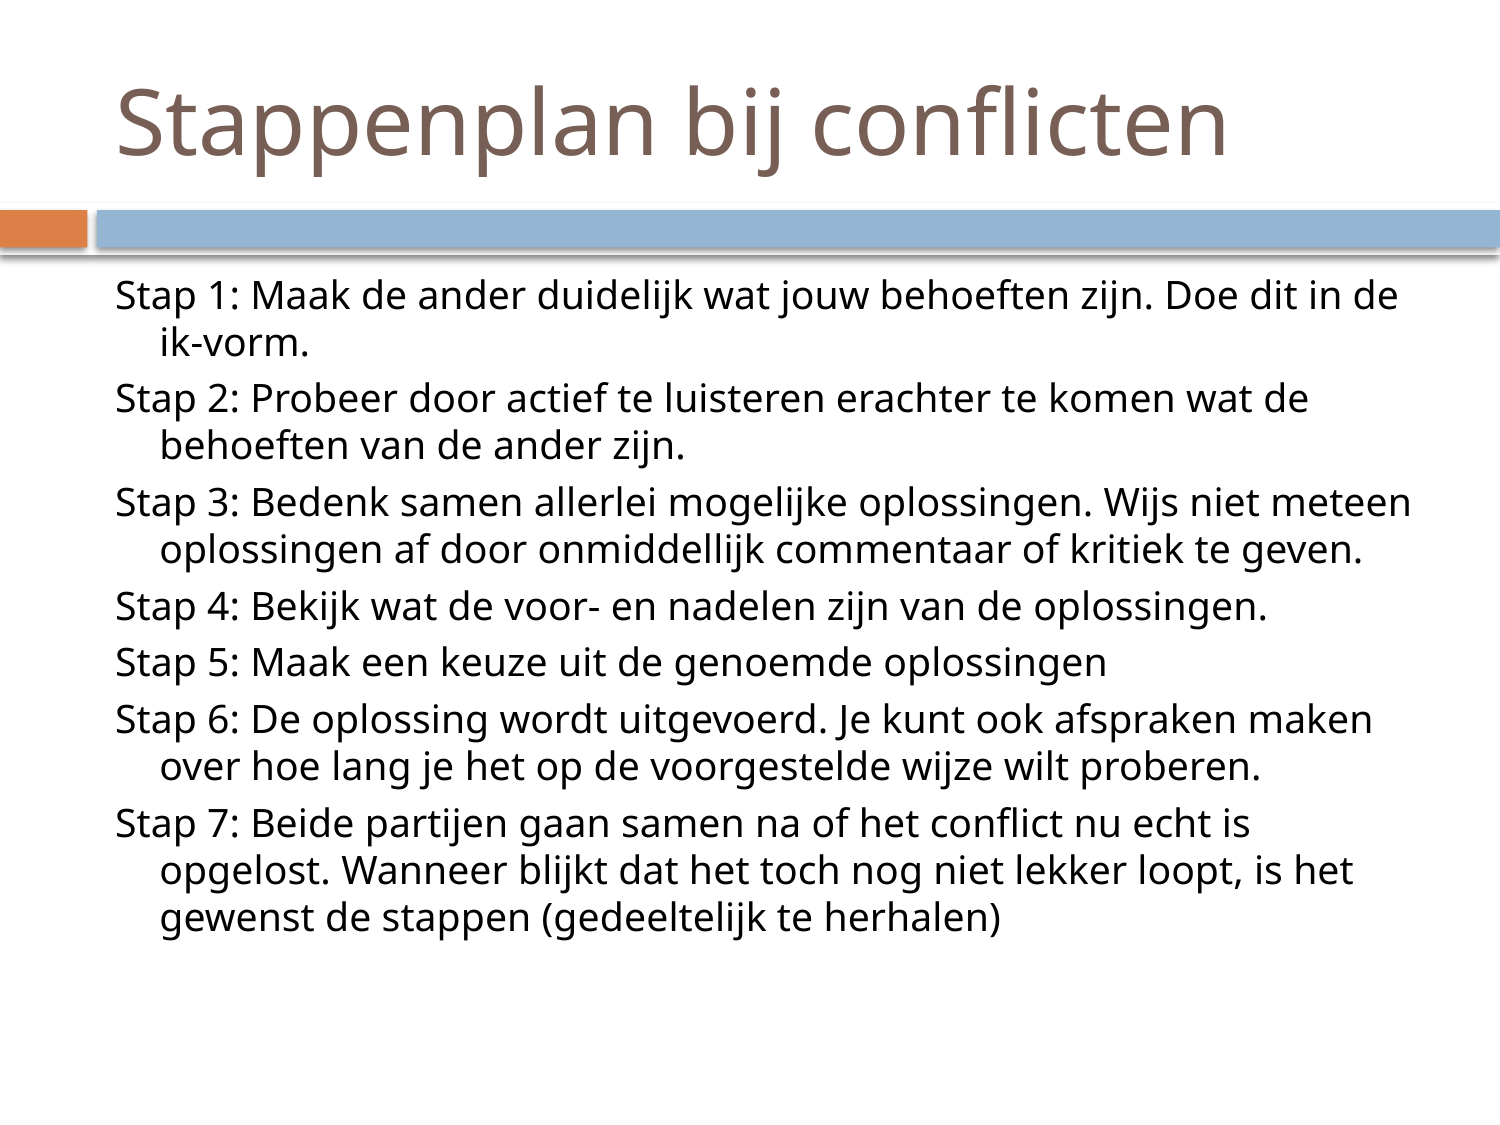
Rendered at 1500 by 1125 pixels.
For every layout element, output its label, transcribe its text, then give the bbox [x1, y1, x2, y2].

title Stappenplan bij conflicten [100, 37, 1438, 200]
list Stap 1: Maak de ander duidelijk wat jouw behoeften zijn. Doe dit in de ik-vorm. Stap 2: Probeer door actief te luisteren erachter te komen wat de behoeften van de ander zijn. Stap 3: Bedenk samen allerlei mogelijke oplossingen. Wijs niet meteen oplossingen af door onmiddellijk commentaar of kritiek te geven. Stap 4: Bekijk wat de voor- en nadelen zijn van de oplossingen. Stap 5: Maak een keuze uit de genoemde oplossingen Stap 6: De oplossing wordt uitgevoerd. Je kunt ook afspraken maken over hoe lang je het op de voorgestelde wijze wilt proberen. Stap 7: Beide partijen gaan samen na of het conflict nu echt is opgelost. Wanneer blijkt dat het toch nog niet lekker loopt, is het gewenst de stappen (gedeeltelijk te herhalen) [100, 262, 1438, 1000]
